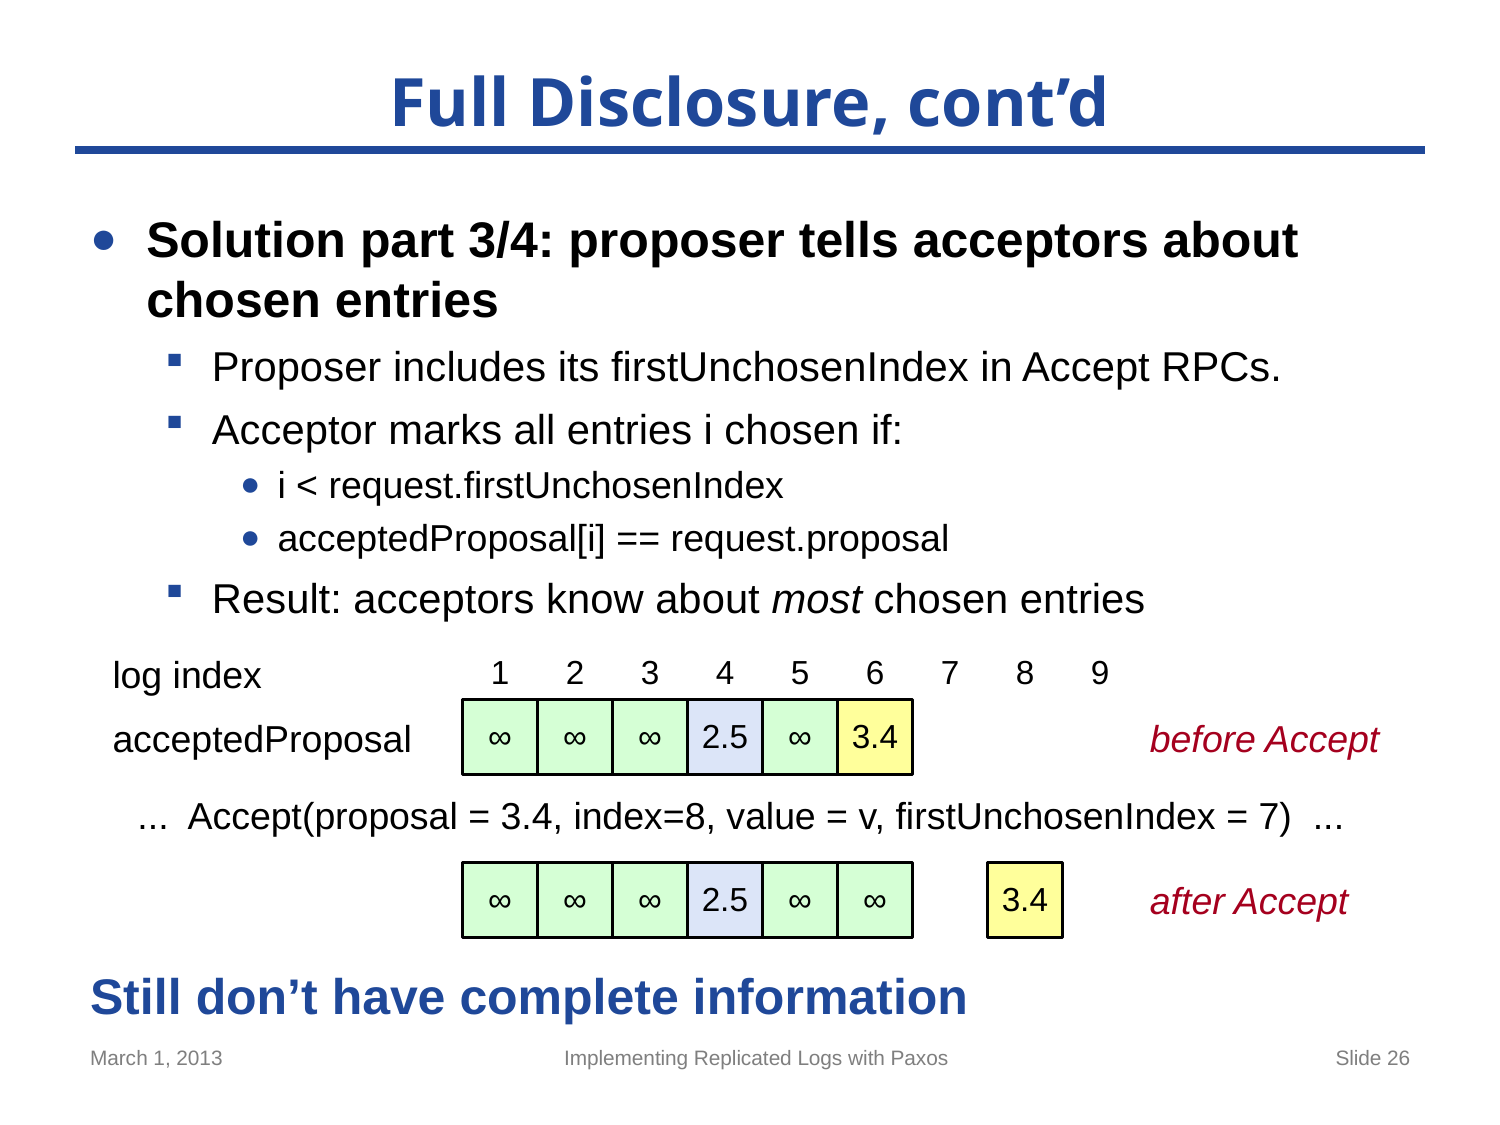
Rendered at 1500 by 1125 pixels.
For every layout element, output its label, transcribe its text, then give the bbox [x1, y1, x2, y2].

text_box ∞ [760, 860, 835, 939]
text_box ∞ [760, 698, 835, 777]
text_box 6 [837, 644, 912, 698]
text_box after Accept [1149, 877, 1438, 923]
list Solution part 3/4: proposer tells acceptors about chosen entries Proposer includes its firstUnchosenIndex in Accept RPCs. Acceptor marks all entries i chosen if: i < request.firstUnchosenIndex acceptedProposal[i] == request.proposal Result: acceptors know about most chosen entries Still don’t have complete information [75, 200, 1425, 638]
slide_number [75, 1037, 425, 1103]
text_box ∞ [460, 860, 535, 939]
text_box 2.5 [689, 698, 760, 777]
footer Implementing Replicated Logs with Paxos [474, 1037, 1038, 1103]
text_box 2 [537, 644, 612, 698]
text_box 8 [987, 644, 1062, 700]
text_box ∞ [535, 860, 610, 939]
text_box ∞ [535, 698, 610, 777]
text_box 3 [612, 644, 687, 698]
text_box ... Accept(proposal = 3.4, index=8, value = v, firstUnchosenIndex = 7) ... [137, 791, 1425, 838]
text_box 1 [462, 644, 537, 700]
slide_number Slide 26 [1074, 1037, 1425, 1103]
text_box ∞ [460, 698, 535, 777]
text_box acceptedProposal [112, 714, 438, 760]
text_box 3.4 [835, 698, 914, 777]
text_box before Accept [1149, 714, 1438, 760]
text_box 3.4 [985, 860, 1064, 939]
text_box 4 [687, 644, 762, 698]
text_box ∞ [610, 860, 689, 939]
text_box 2.5 [689, 860, 760, 939]
title Full Disclosure, cont’d [75, 50, 1425, 150]
text_box log index [112, 651, 300, 697]
text_box ∞ [835, 860, 914, 939]
text_box 5 [762, 644, 837, 698]
text_box 7 [912, 644, 987, 700]
text_box 9 [1062, 644, 1138, 700]
text_box ∞ [610, 698, 689, 777]
